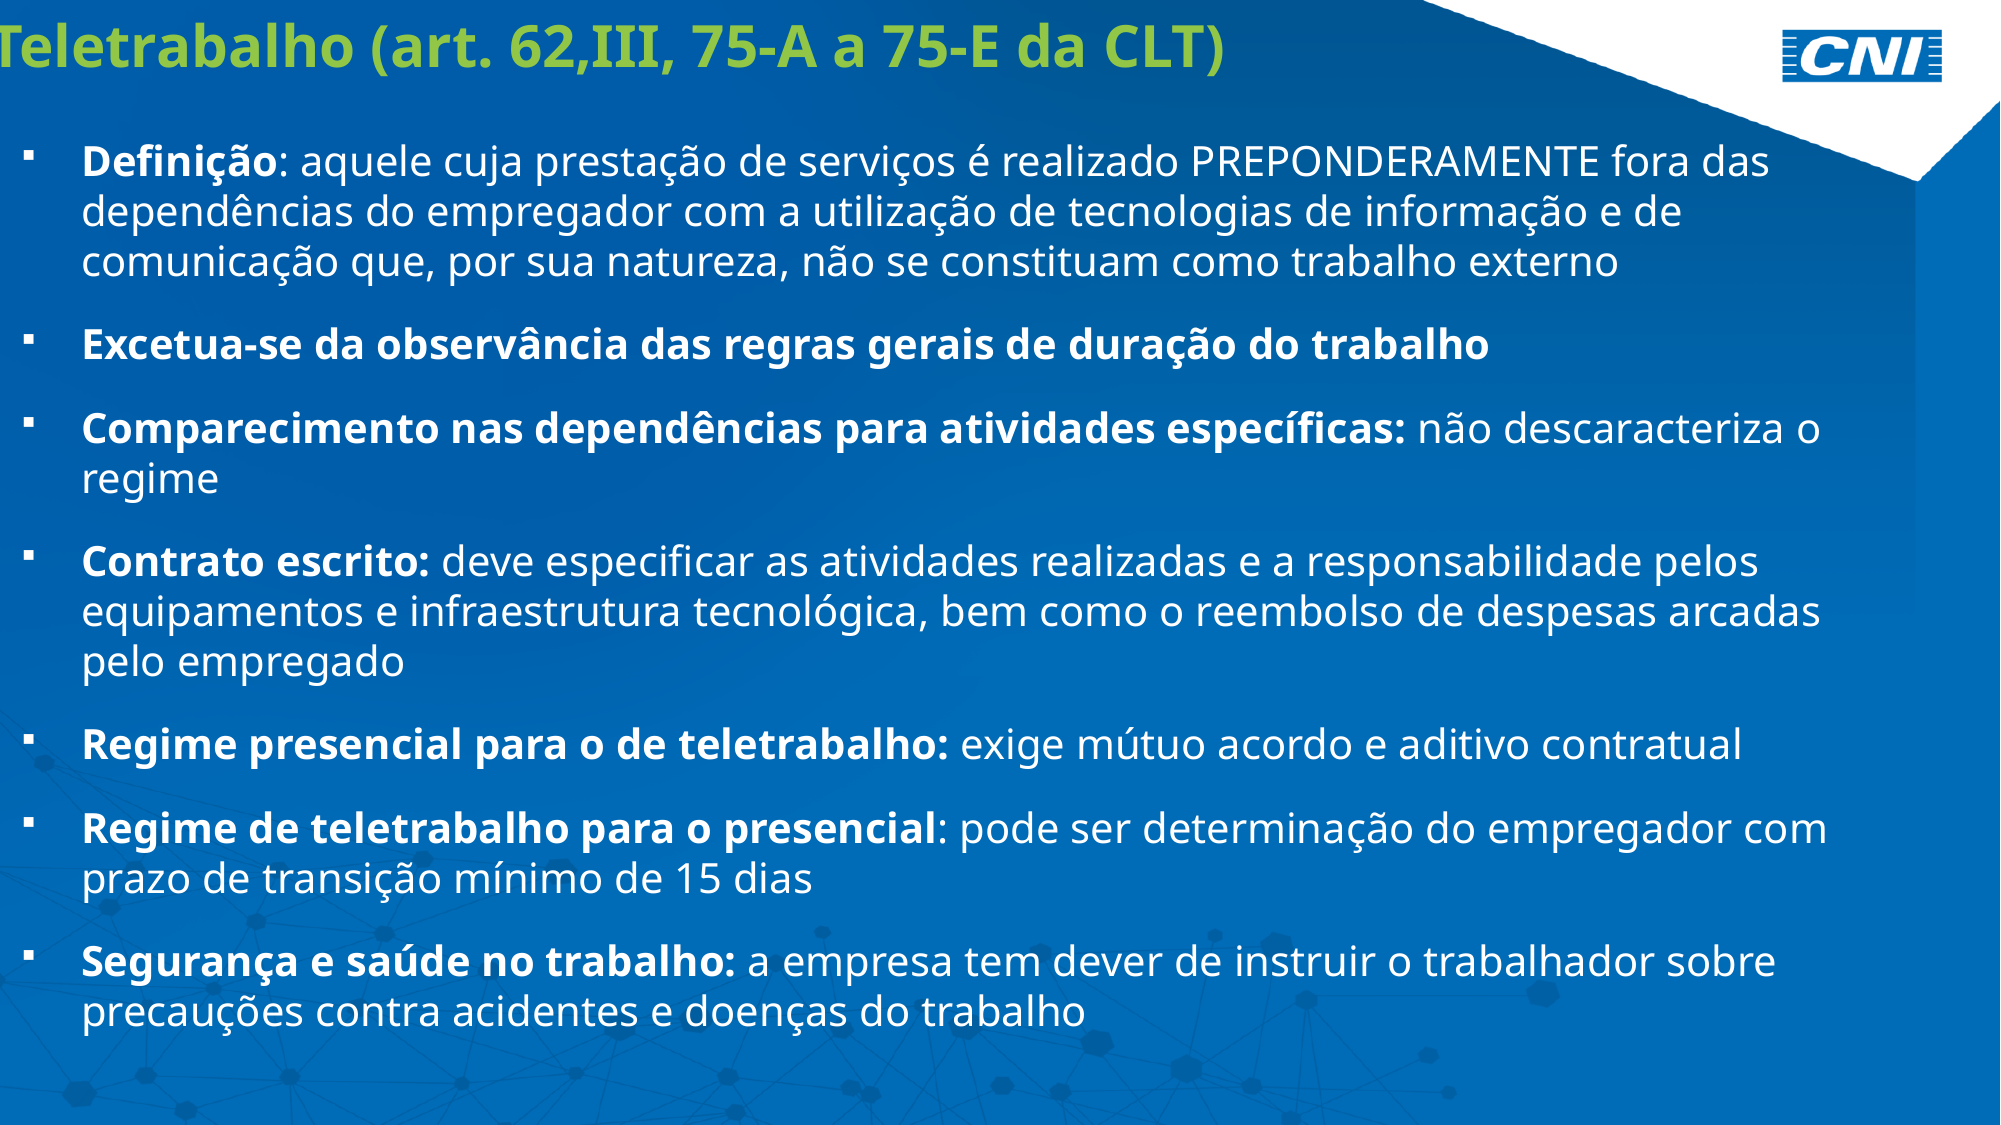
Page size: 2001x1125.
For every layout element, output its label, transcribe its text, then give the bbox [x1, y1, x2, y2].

picture [0, 0, 2000, 1125]
text_box Teletrabalho (art. 62,III, 75-A a 75-E da CLT) [0, 0, 1343, 160]
text_box Definição: aquele cuja prestação de serviços é realizado PREPONDERAMENTE fora das dependências do empregador com a utilização de tecnologias de informação e de comunicação que, por sua natureza, não se constituam como trabalho externo Excetua-se da observância das regras gerais de duração do trabalho Comparecimento nas dependências para atividades específicas: não descaracteriza o regime Contrato escrito: deve especificar as atividades realizadas e a responsabilidade pelos equipamentos e infraestrutura tecnológica, bem como o reembolso de despesas arcadas pelo empregado Regime presencial para o de teletrabalho: exige mútuo acordo e aditivo contratual Regime de teletrabalho para o presencial: pode ser determinação do empregador com prazo de transição mínimo de 15 dias Segurança e saúde no trabalho: a empresa tem dever de instruir o trabalhador sobre precauções contra acidentes e doenças do trabalho [6, 127, 1907, 1043]
